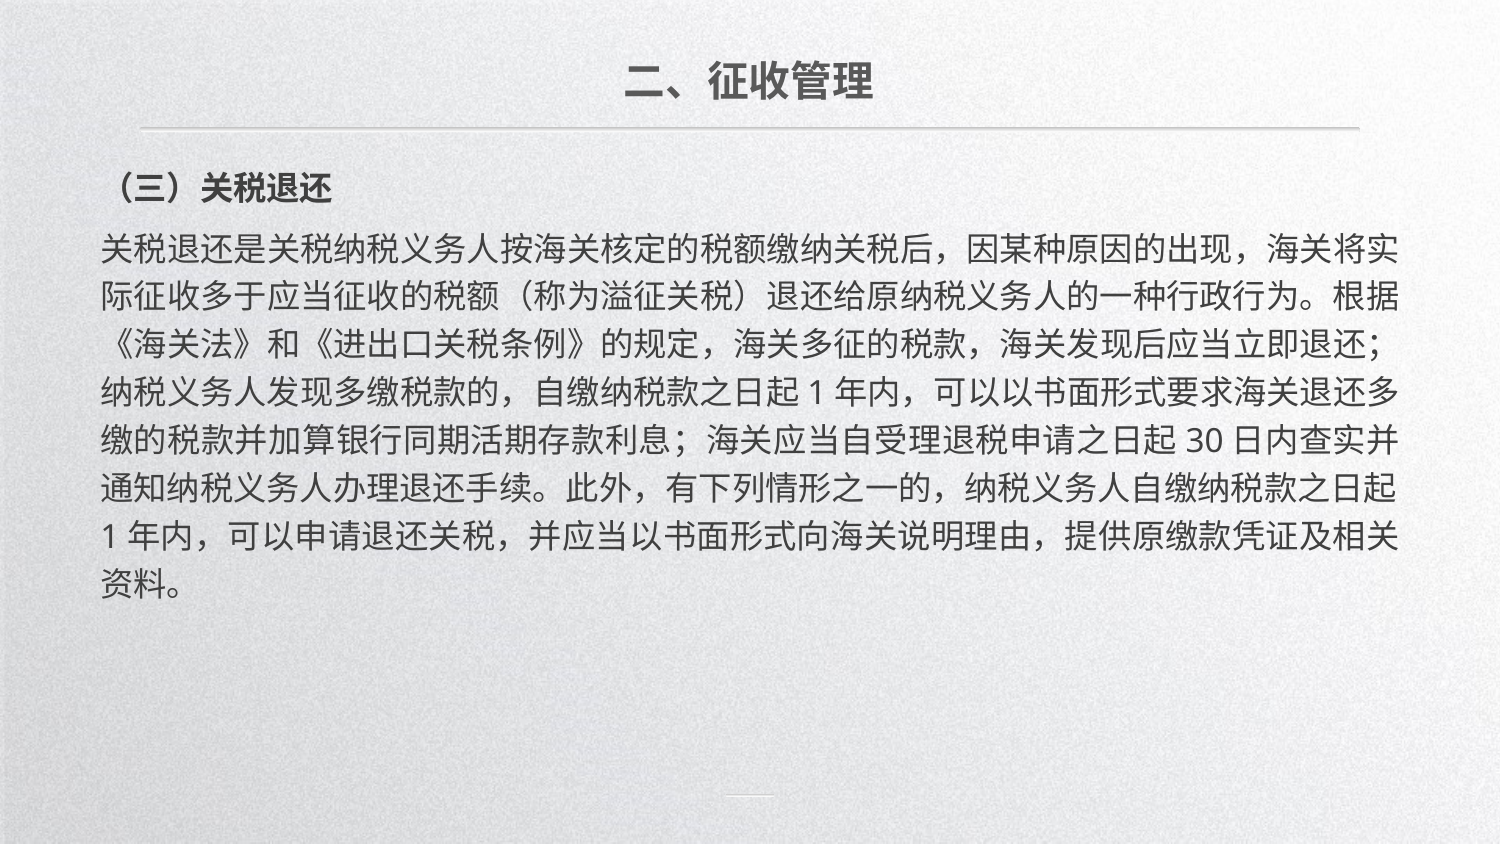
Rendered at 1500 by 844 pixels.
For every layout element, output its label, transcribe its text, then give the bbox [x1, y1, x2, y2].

text_box （三）关税退还 关税退还是关税纳税义务人按海关核定的税额缴纳关税后，因某种原因的出现，海关将实际征收多于应当征收的税额（称为溢征关税）退还给原纳税义务人的一种行政行为。根据《海关法》和《进出口关税条例》的规定，海关多征的税款，海关发现后应当立即退还；纳税义务人发现多缴税款的，自缴纳税款之日起1年内，可以以书面形式要求海关退还多缴的税款并加算银行同期活期存款利息；海关应当自受理退税申请之日起30日内查实并通知纳税义务人办理退还手续。此外，有下列情形之一的，纳税义务人自缴纳税款之日起1年内，可以申请退还关税，并应当以书面形式向海关说明理由，提供原缴款凭证及相关资料。 [100, 159, 1400, 603]
picture [0, 0, 1500, 844]
text_box 二、征收管理 [459, 49, 1038, 111]
